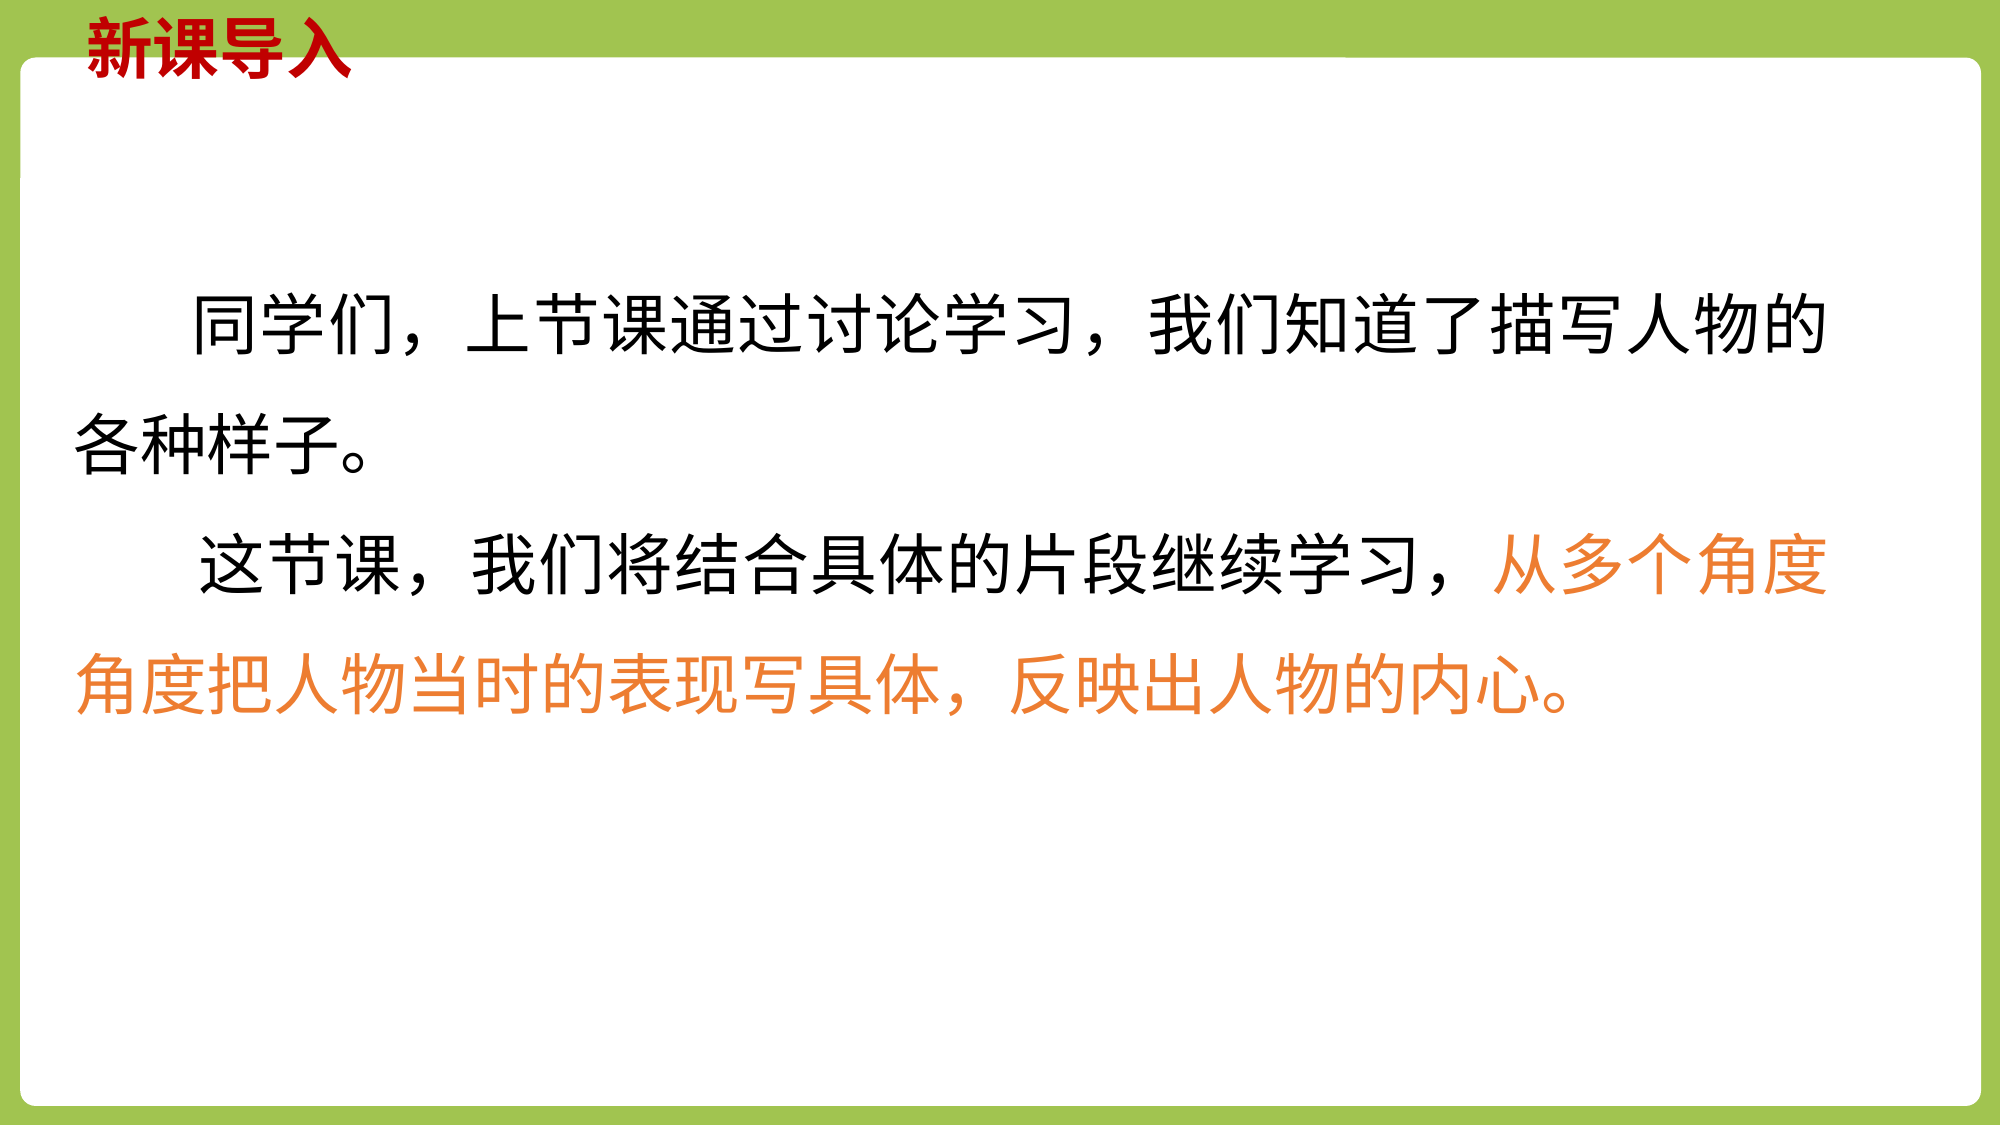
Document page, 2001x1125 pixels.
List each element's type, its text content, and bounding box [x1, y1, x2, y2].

text_box 新课导入 [71, 0, 428, 95]
subtitle 同学们，上节课通过讨论学习，我们知道了描写人物的各种样子。 这节课，我们将结合具体的片段继续学习，从多个角度角度把人物当时的表现写具体，反映出人物的内心。 [0, 235, 1846, 783]
